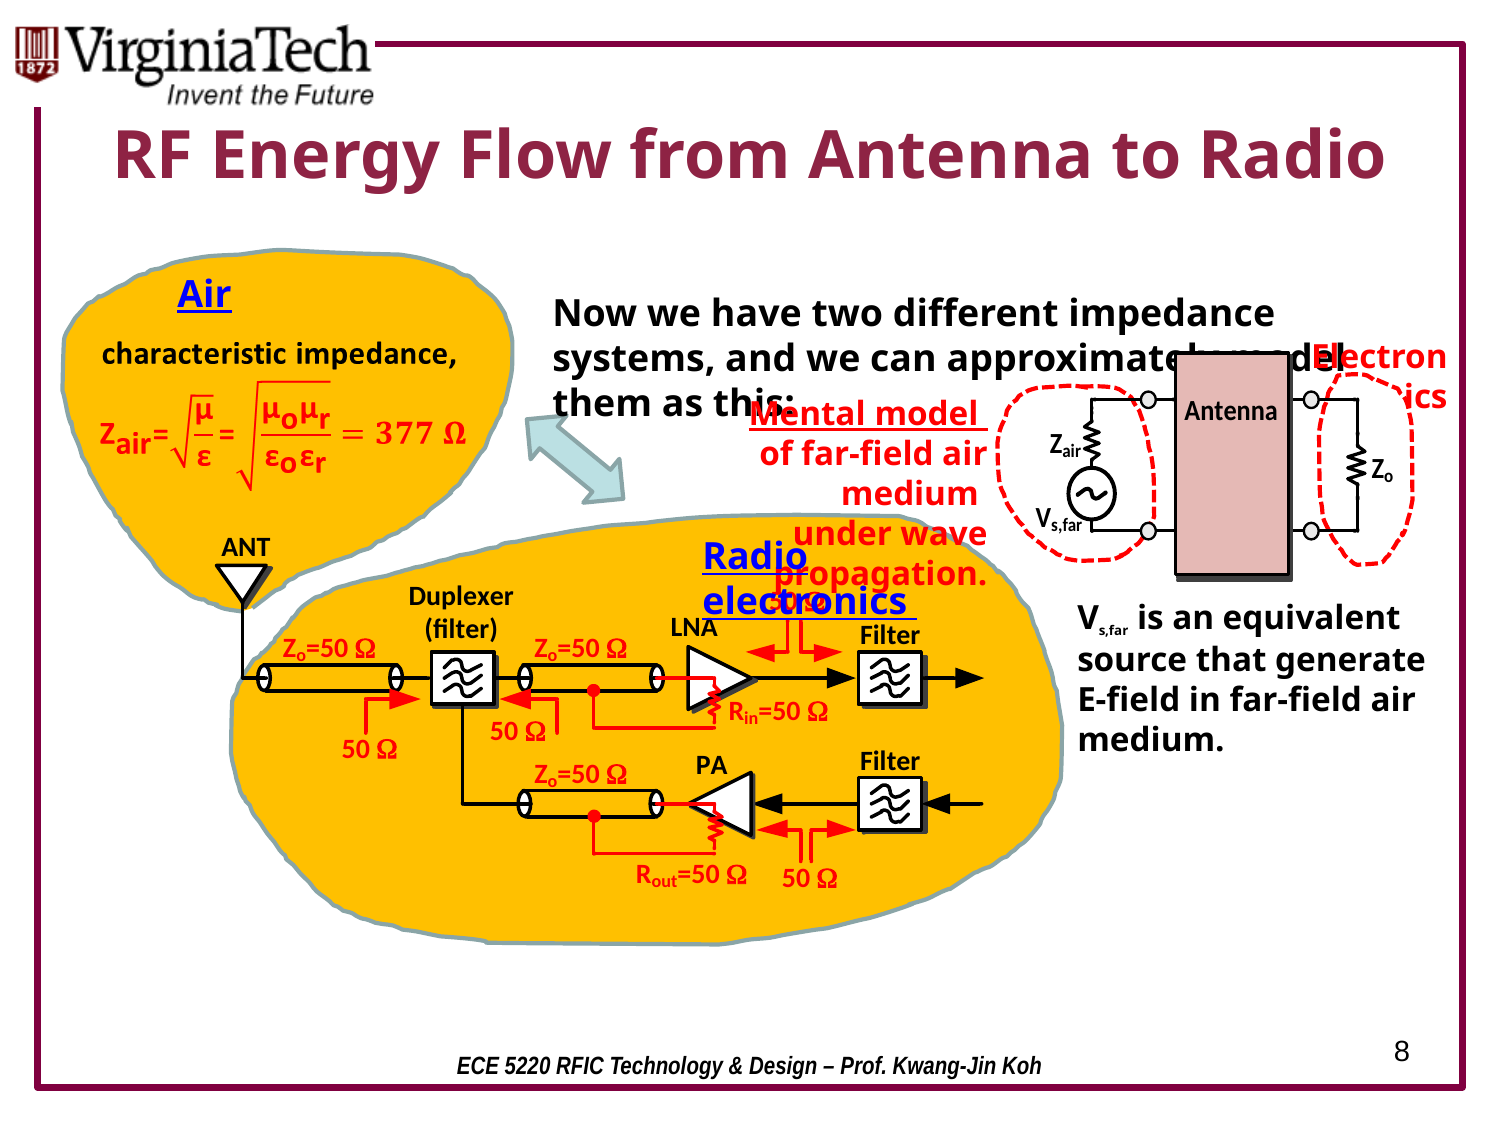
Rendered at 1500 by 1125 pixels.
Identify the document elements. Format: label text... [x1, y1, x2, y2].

text_box Vs,far is an equivalent source that generate E-field in far-field air medium. [1062, 588, 1463, 765]
text_box [991, 571, 1064, 869]
text_box Now we have two different impedance systems, and we can approximately model them as this: [537, 281, 1388, 432]
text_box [1022, 344, 1426, 588]
title RF Energy Flow from Antenna to Radio [75, 104, 1425, 213]
picture [15, 24, 375, 107]
text_box [60, 247, 515, 450]
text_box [210, 523, 988, 901]
text_box [102, 500, 446, 603]
text_box Electronics [1287, 327, 1463, 423]
text_box [524, 416, 615, 505]
text_box [335, 908, 908, 947]
text_box Mental model of far-field air medium under wave propagation. [615, 384, 1003, 600]
text_box Air [162, 262, 263, 323]
text_box [1003, 395, 1017, 523]
slide_number 8 [1074, 1024, 1425, 1103]
text_box [78, 325, 488, 500]
